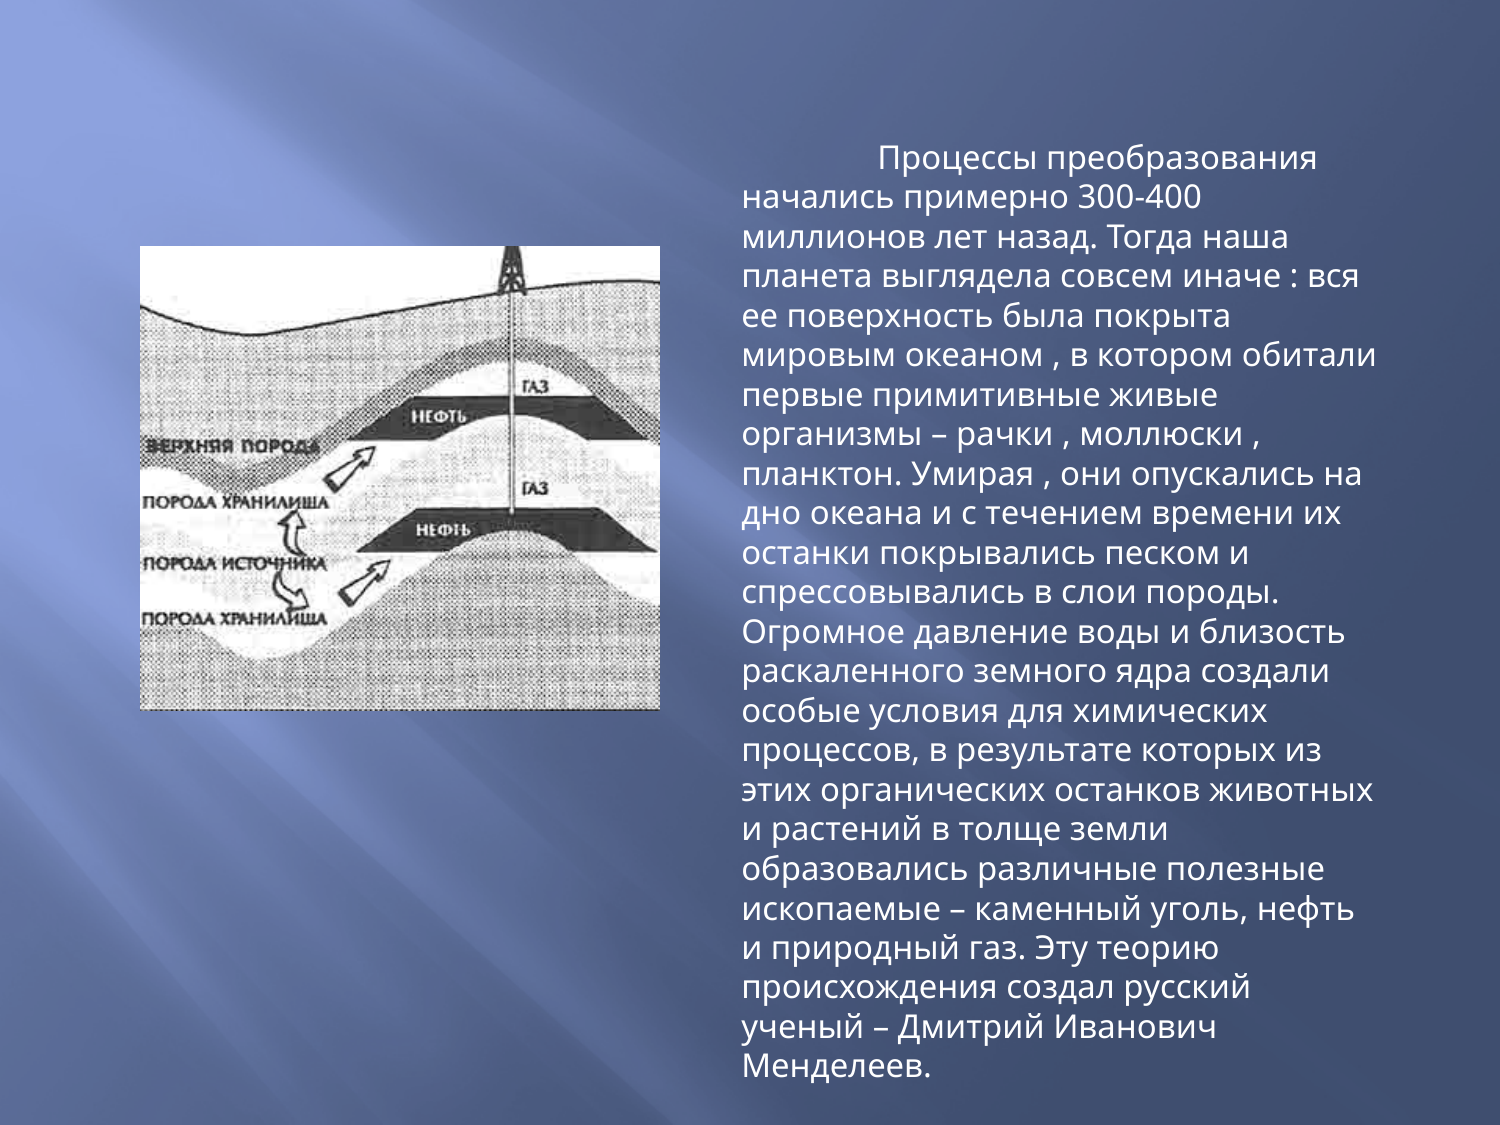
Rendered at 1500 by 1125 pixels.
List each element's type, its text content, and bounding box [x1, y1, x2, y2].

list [140, 245, 660, 711]
list Процессы преобразования начались примерно 300-400 миллионов лет назад. Тогда наша планета выглядела совсем иначе : вся ее поверхность была покрыта мировым океаном , в котором обитали первые примитивные живые организмы – рачки , моллюски , планктон. Умирая , они опускались на дно океана и с течением времени их останки покрывались песком и спрессовывались в слои породы. Огромное давление воды и близость раскаленного земного ядра создали особые условия для химических процессов, в результате которых из этих органических останков животных и растений в толще земли образовались различные полезные ископаемые – каменный уголь, нефть и природный газ. Эту теорию происхождения создал русский ученый – Дмитрий Иванович Менделеев. [726, 128, 1395, 1125]
